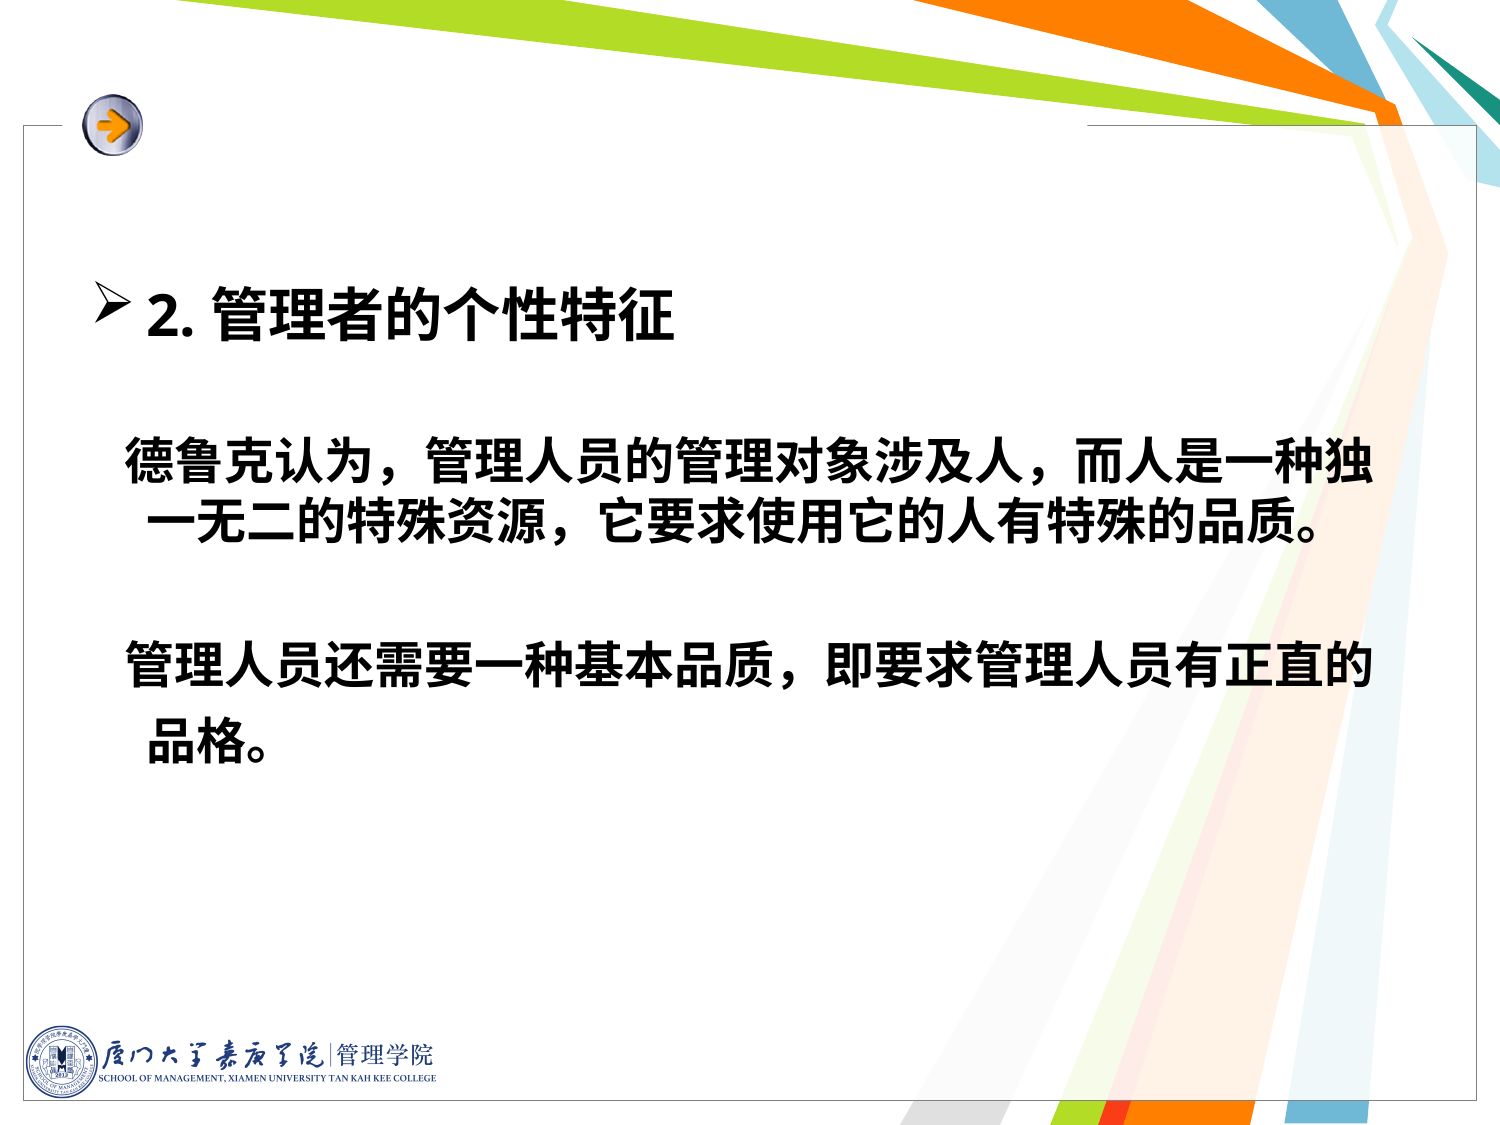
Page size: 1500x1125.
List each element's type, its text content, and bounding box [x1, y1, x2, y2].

picture [82, 94, 143, 156]
list 2.管理者的个性特征 德鲁克认为，管理人员的管理对象涉及人，而人是一种独一无二的特殊资源，它要求使用它的人有特殊的品质。 管理人员还需要一种基本品质，即要求管理人员有正直的品格。 [75, 262, 1425, 1005]
picture [24, 1024, 438, 1100]
